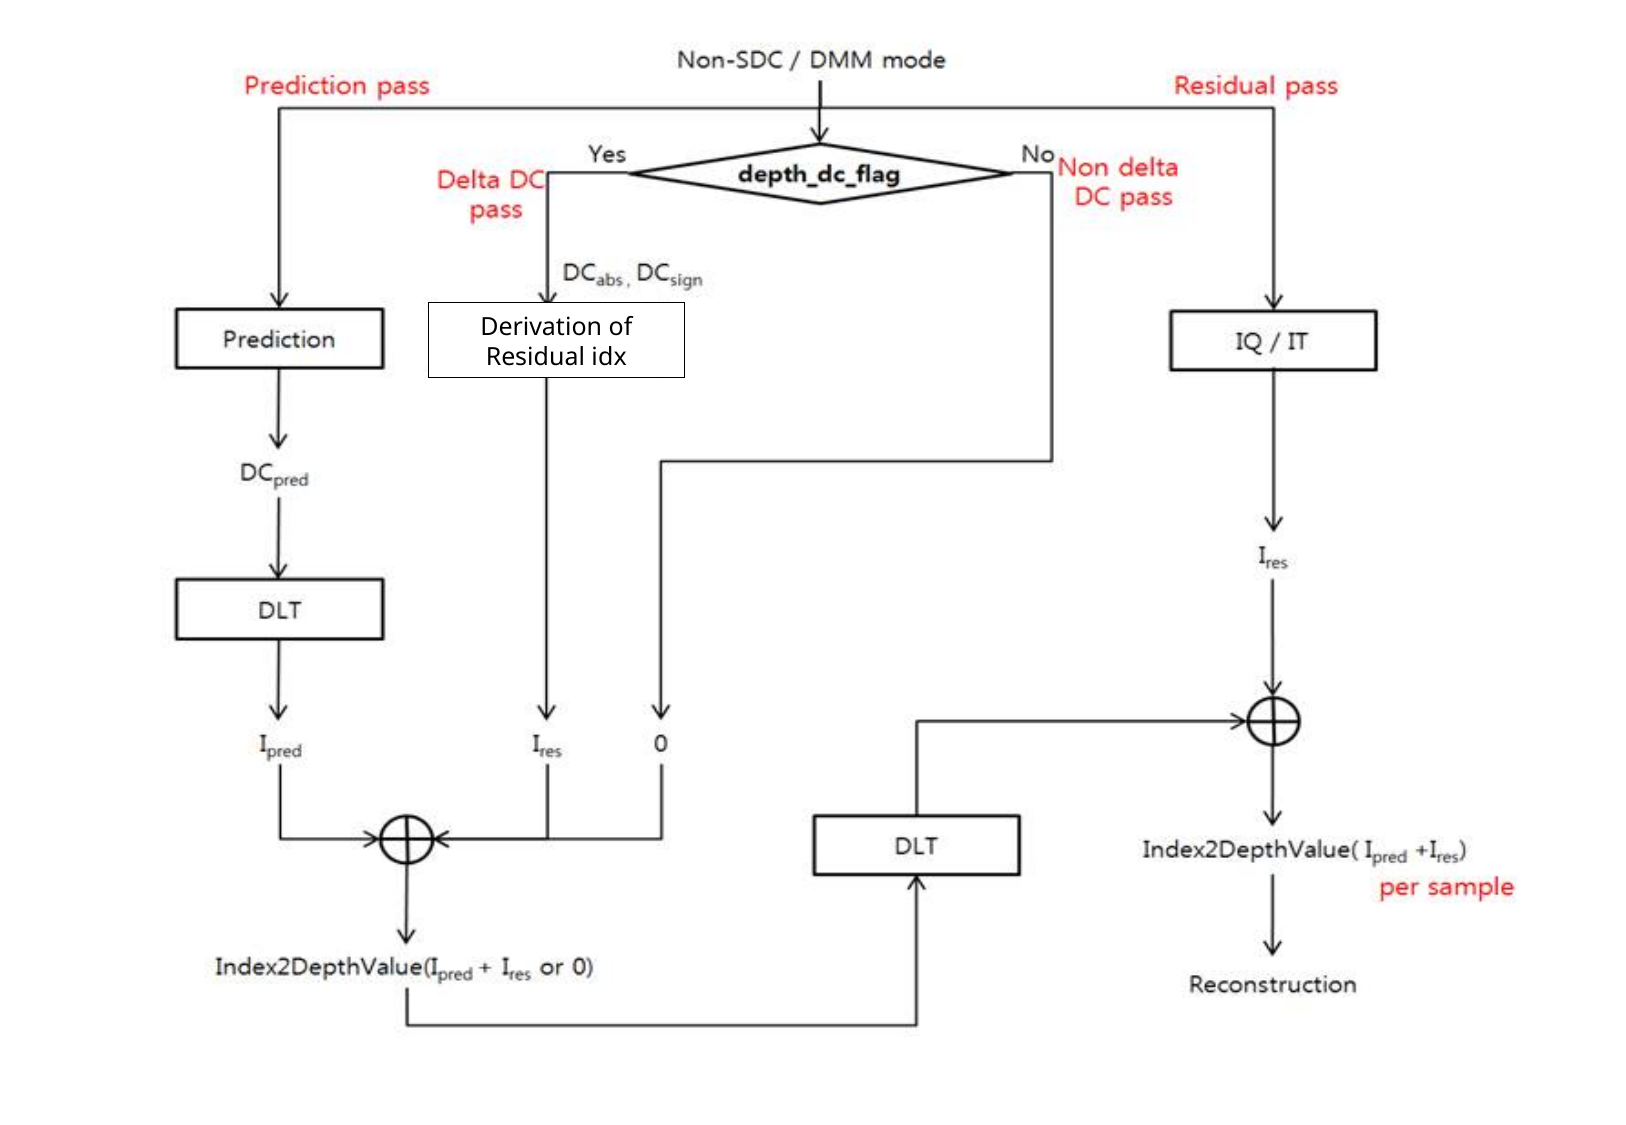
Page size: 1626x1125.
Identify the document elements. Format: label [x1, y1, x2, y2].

text_box [146, 42, 1522, 1043]
